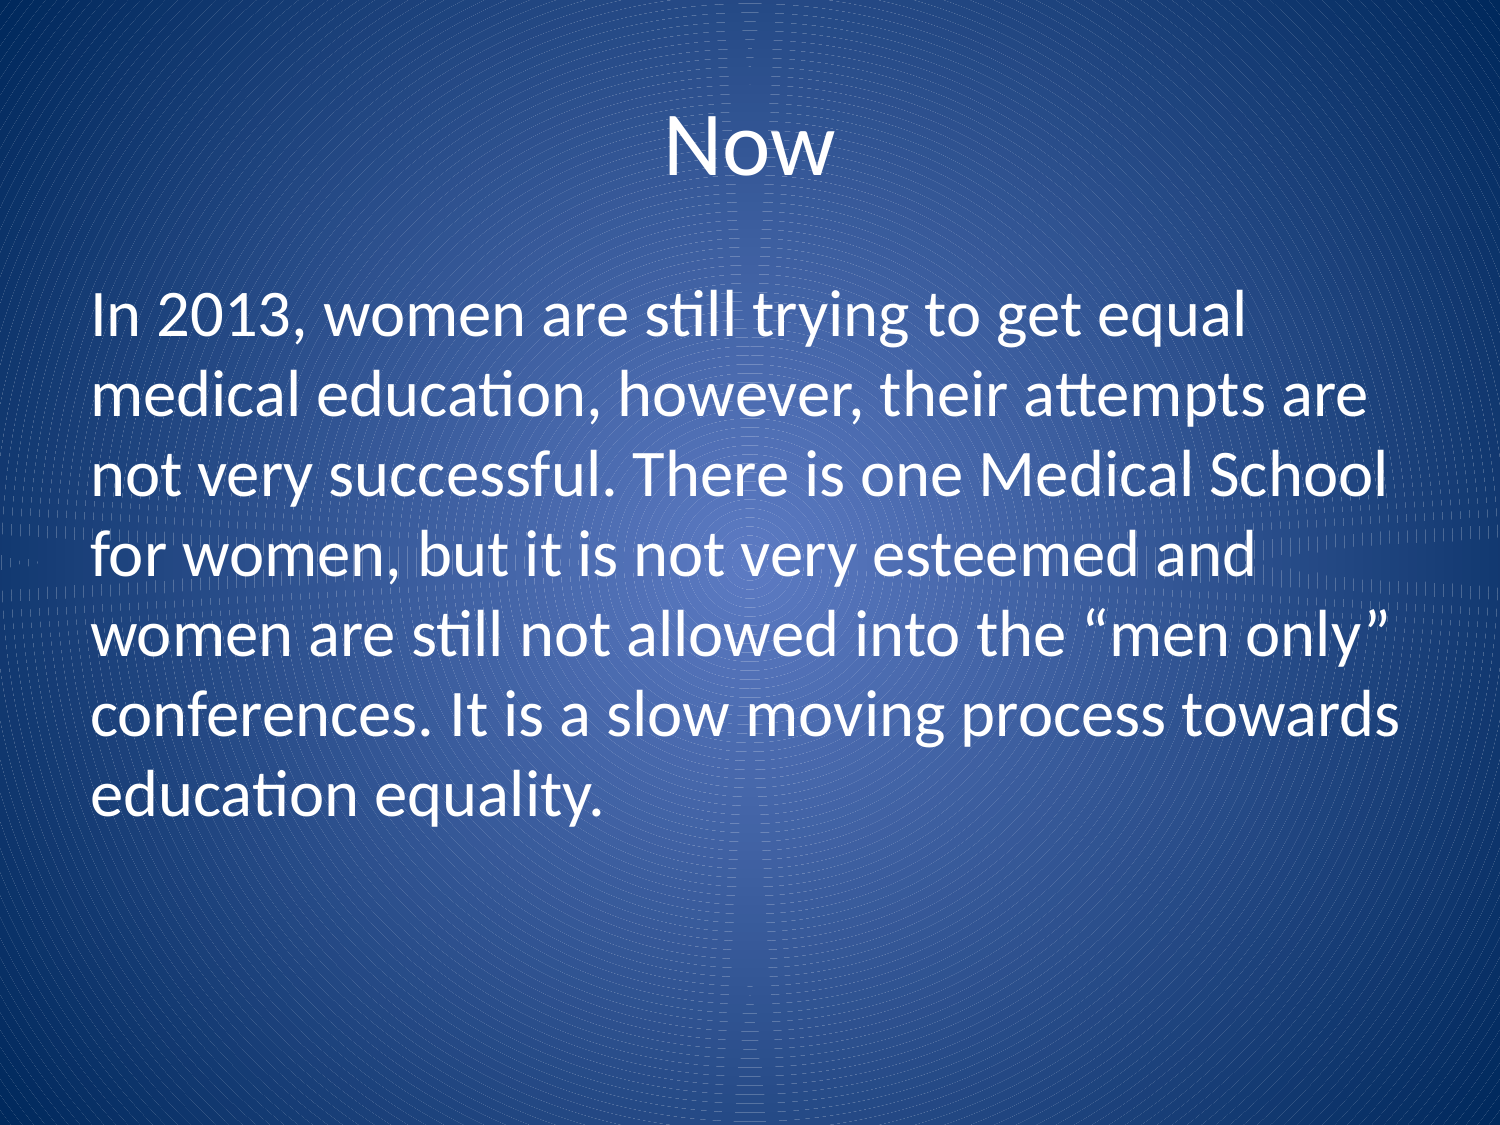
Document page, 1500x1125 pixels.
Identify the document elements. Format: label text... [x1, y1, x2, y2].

list In 2013, women are still trying to get equal medical education, however, their attempts are not very successful. There is one Medical School for women, but it is not very esteemed and women are still not allowed into the “men only” conferences. It is a slow moving process towards education equality. [75, 262, 1425, 1005]
title Now [75, 45, 1425, 233]
